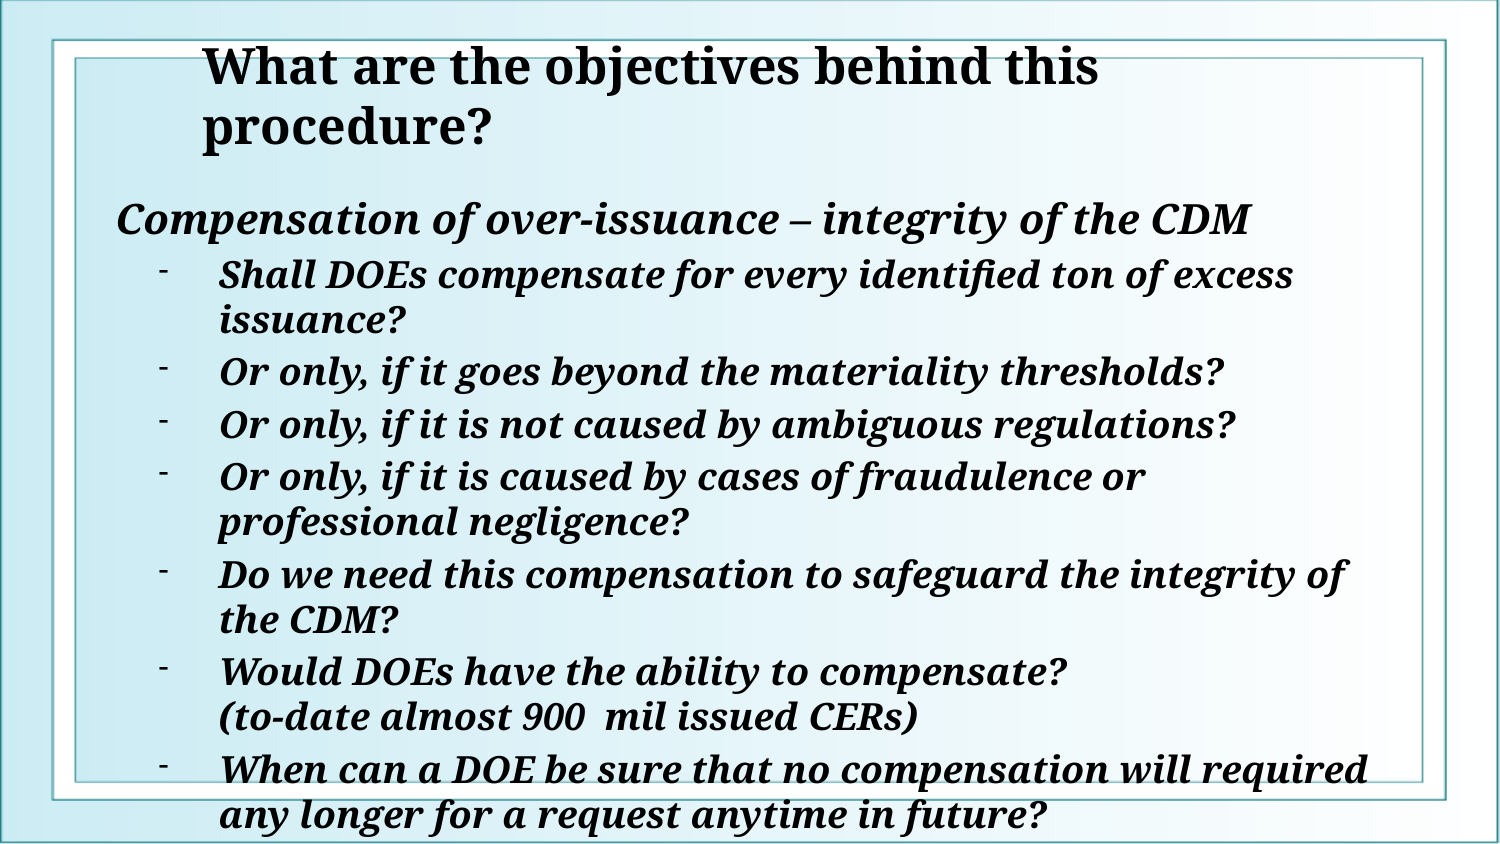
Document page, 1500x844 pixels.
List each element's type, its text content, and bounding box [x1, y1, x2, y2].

title What are the objectives behind this procedure? [187, 65, 1325, 162]
list Compensation of over-issuance – integrity of the CDM Shall DOEs compensate for every identified ton of excess issuance? Or only, if it goes beyond the materiality thresholds? Or only, if it is not caused by ambiguous regulations? Or only, if it is caused by cases of fraudulence or professional negligence? Do we need this compensation to safeguard the integrity of the CDM? Would DOEs have the ability to compensate? (to-date almost 900 mil issued CERs) When can a DOE be sure that no compensation will required any longer for a request anytime in future? [100, 185, 1400, 725]
picture [0, 0, 1500, 844]
